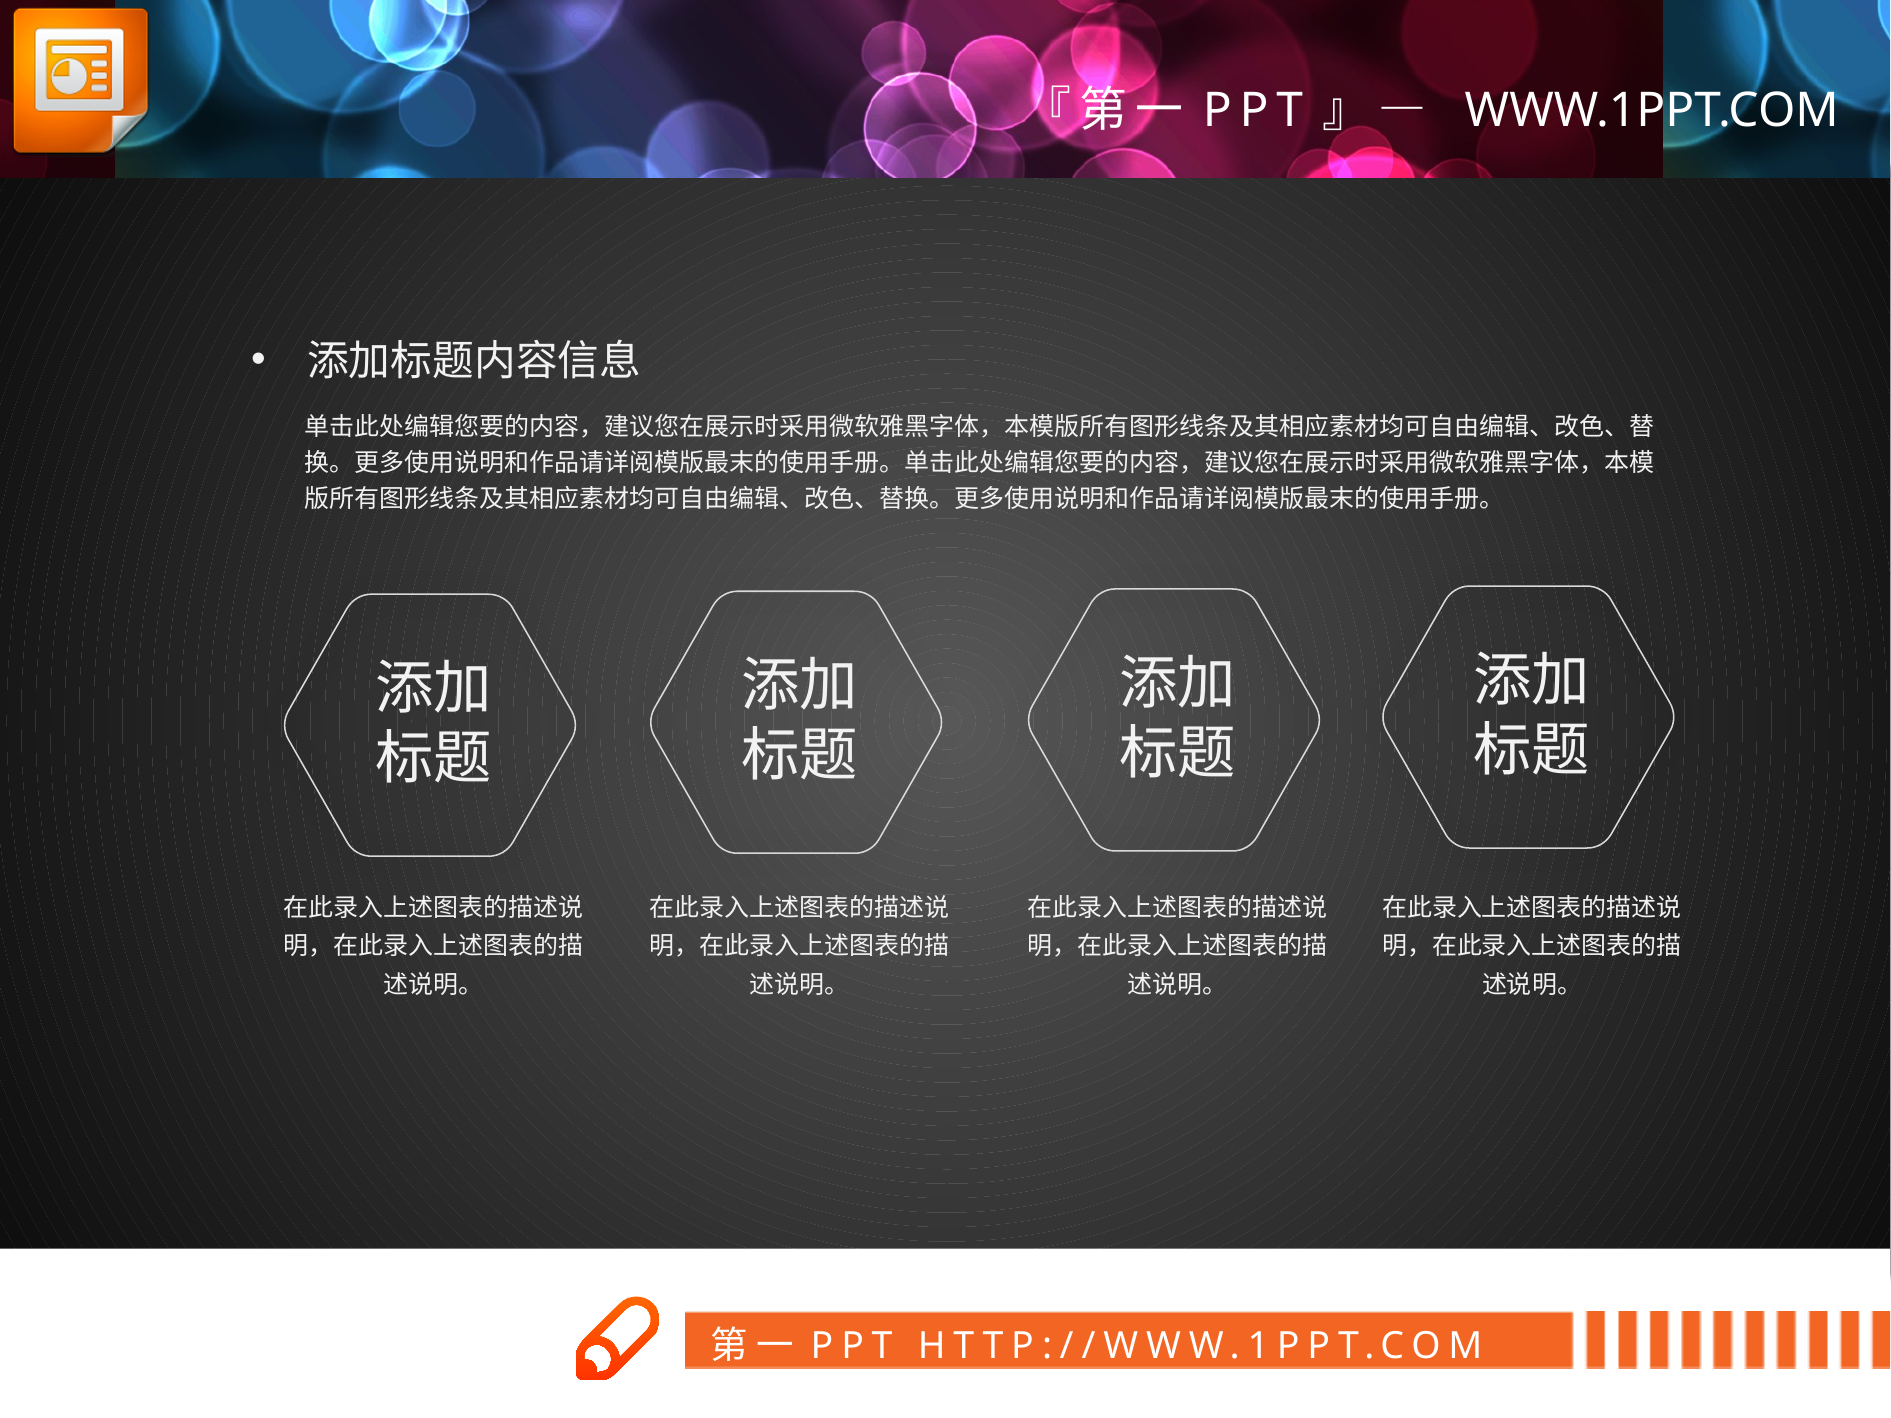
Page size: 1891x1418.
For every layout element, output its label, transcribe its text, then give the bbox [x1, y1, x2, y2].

text_box [317, 791, 543, 857]
text_box 添加标题内容信息 [236, 326, 745, 404]
text_box [1416, 783, 1641, 849]
text_box [323, 594, 537, 650]
text_box 在此录入上述图表的描述说明，在此录入上述图表的描述说明。 [1000, 874, 1354, 1007]
text_box [1067, 588, 1281, 645]
text_box 添加 标题 [1023, 645, 1332, 786]
text_box 在此录入上述图表的描述说明，在此录入上述图表的描述说明。 [1354, 874, 1710, 1007]
text_box [684, 788, 909, 854]
picture [685, 1311, 1891, 1369]
picture [0, 0, 1891, 178]
text_box [1062, 786, 1286, 851]
text_box 添加 标题 [646, 647, 954, 788]
text_box 添加 标题 [279, 650, 588, 791]
text_box [689, 591, 903, 647]
text_box 添加 标题 [1378, 642, 1686, 783]
text_box 在此录入上述图表的描述说明，在此录入上述图表的描述说明。 [622, 874, 977, 1007]
text_box 单击此处编辑您要的内容，建议您在展示时采用微软雅黑字体，本模版所有图形线条及其相应素材均可自由编辑、改色、替换。更多使用说明和作品请详阅模版最末的使用手册。单击此处编辑您要的内容，建议您在展示时采用微软雅黑字体，本模版所有图形线条及其相应素材均可自由编辑、改色、替换。更多使用说明和作品请详阅模版最末的使用手册。 [290, 396, 1686, 561]
text_box 在此录入上述图表的描述说明，在此录入上述图表的描述说明。 [256, 874, 611, 1007]
text_box [1421, 586, 1636, 642]
